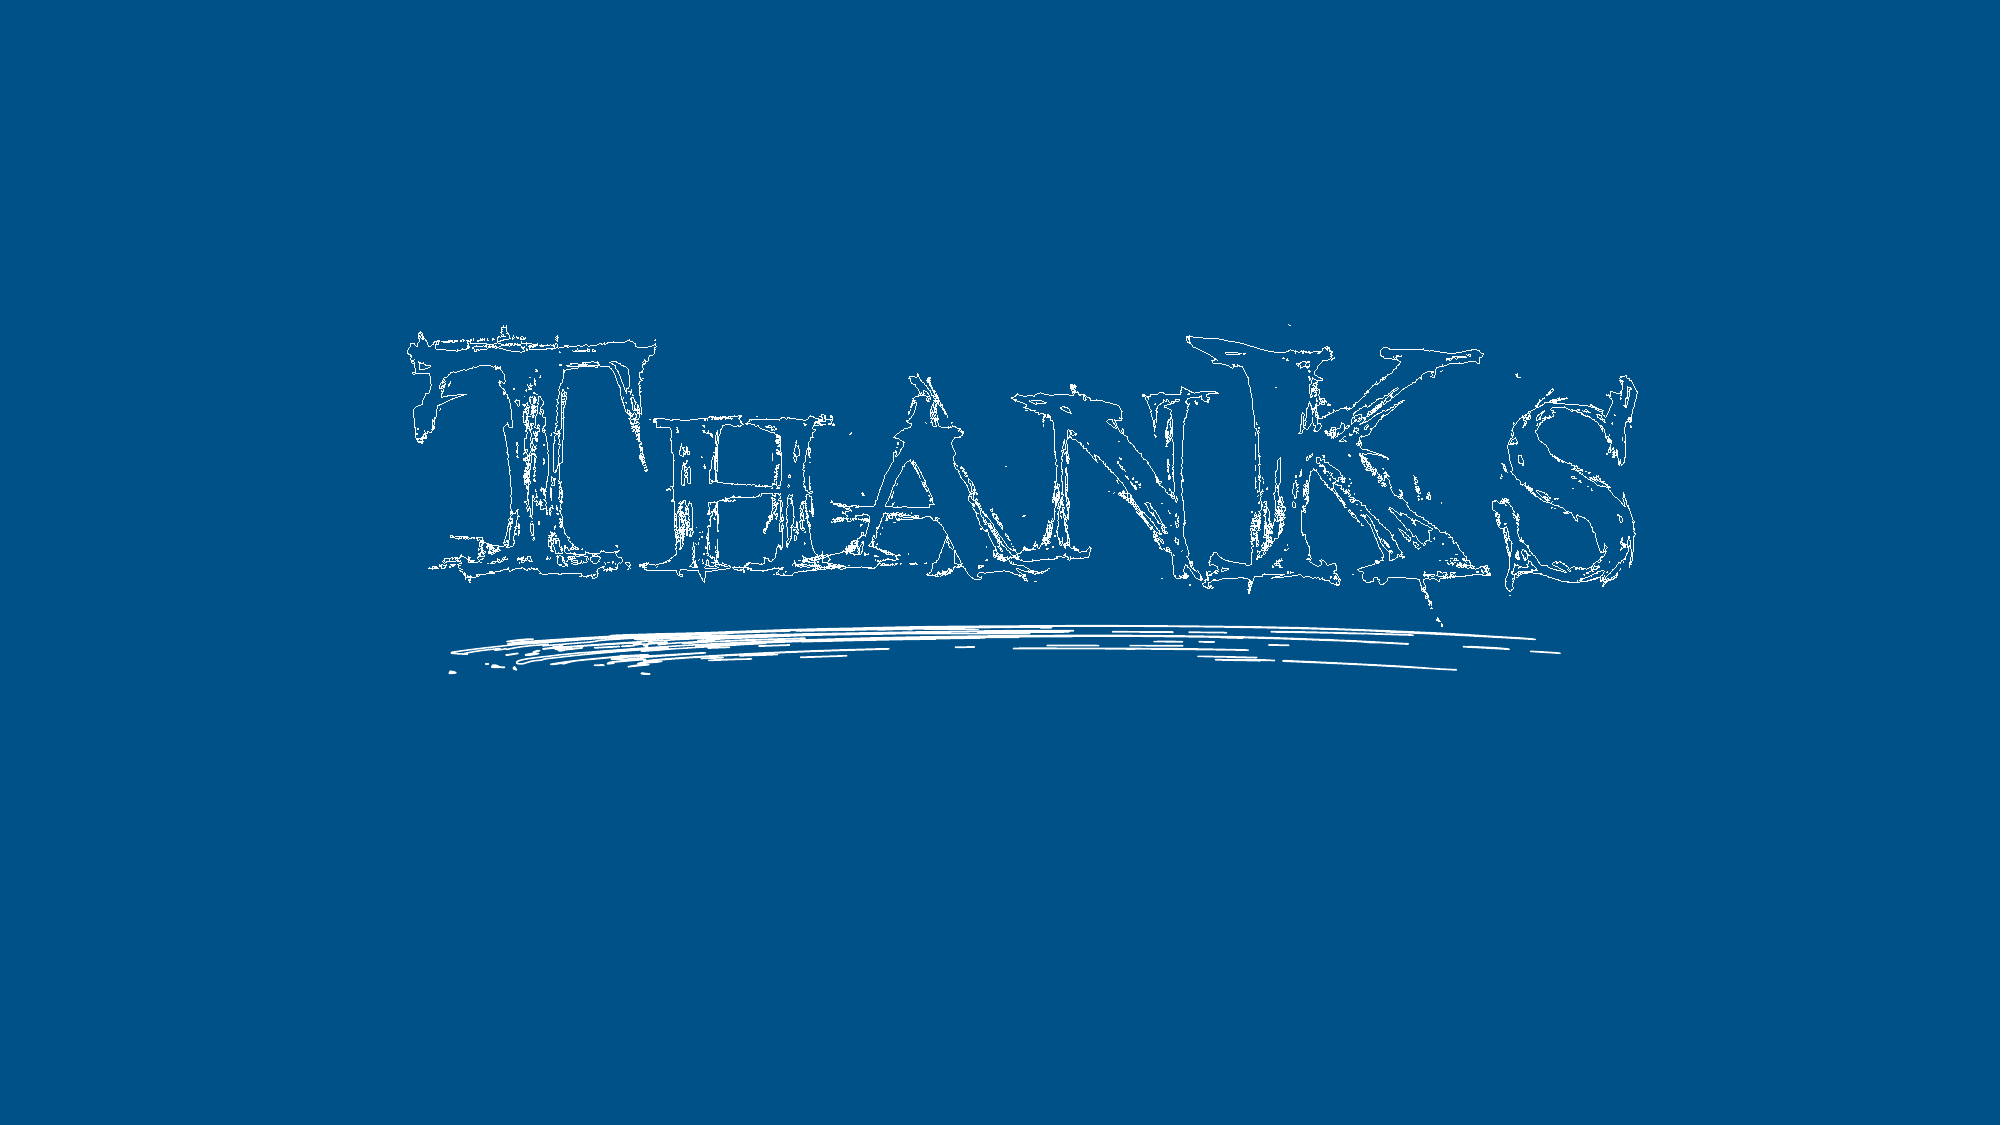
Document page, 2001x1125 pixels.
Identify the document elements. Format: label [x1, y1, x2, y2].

text_box [1186, 335, 1374, 594]
picture [1374, 0, 2000, 805]
text_box [1011, 384, 1219, 580]
text_box [823, 373, 1050, 582]
text_box [639, 414, 846, 583]
text_box [407, 325, 657, 583]
text_box [447, 625, 1561, 675]
